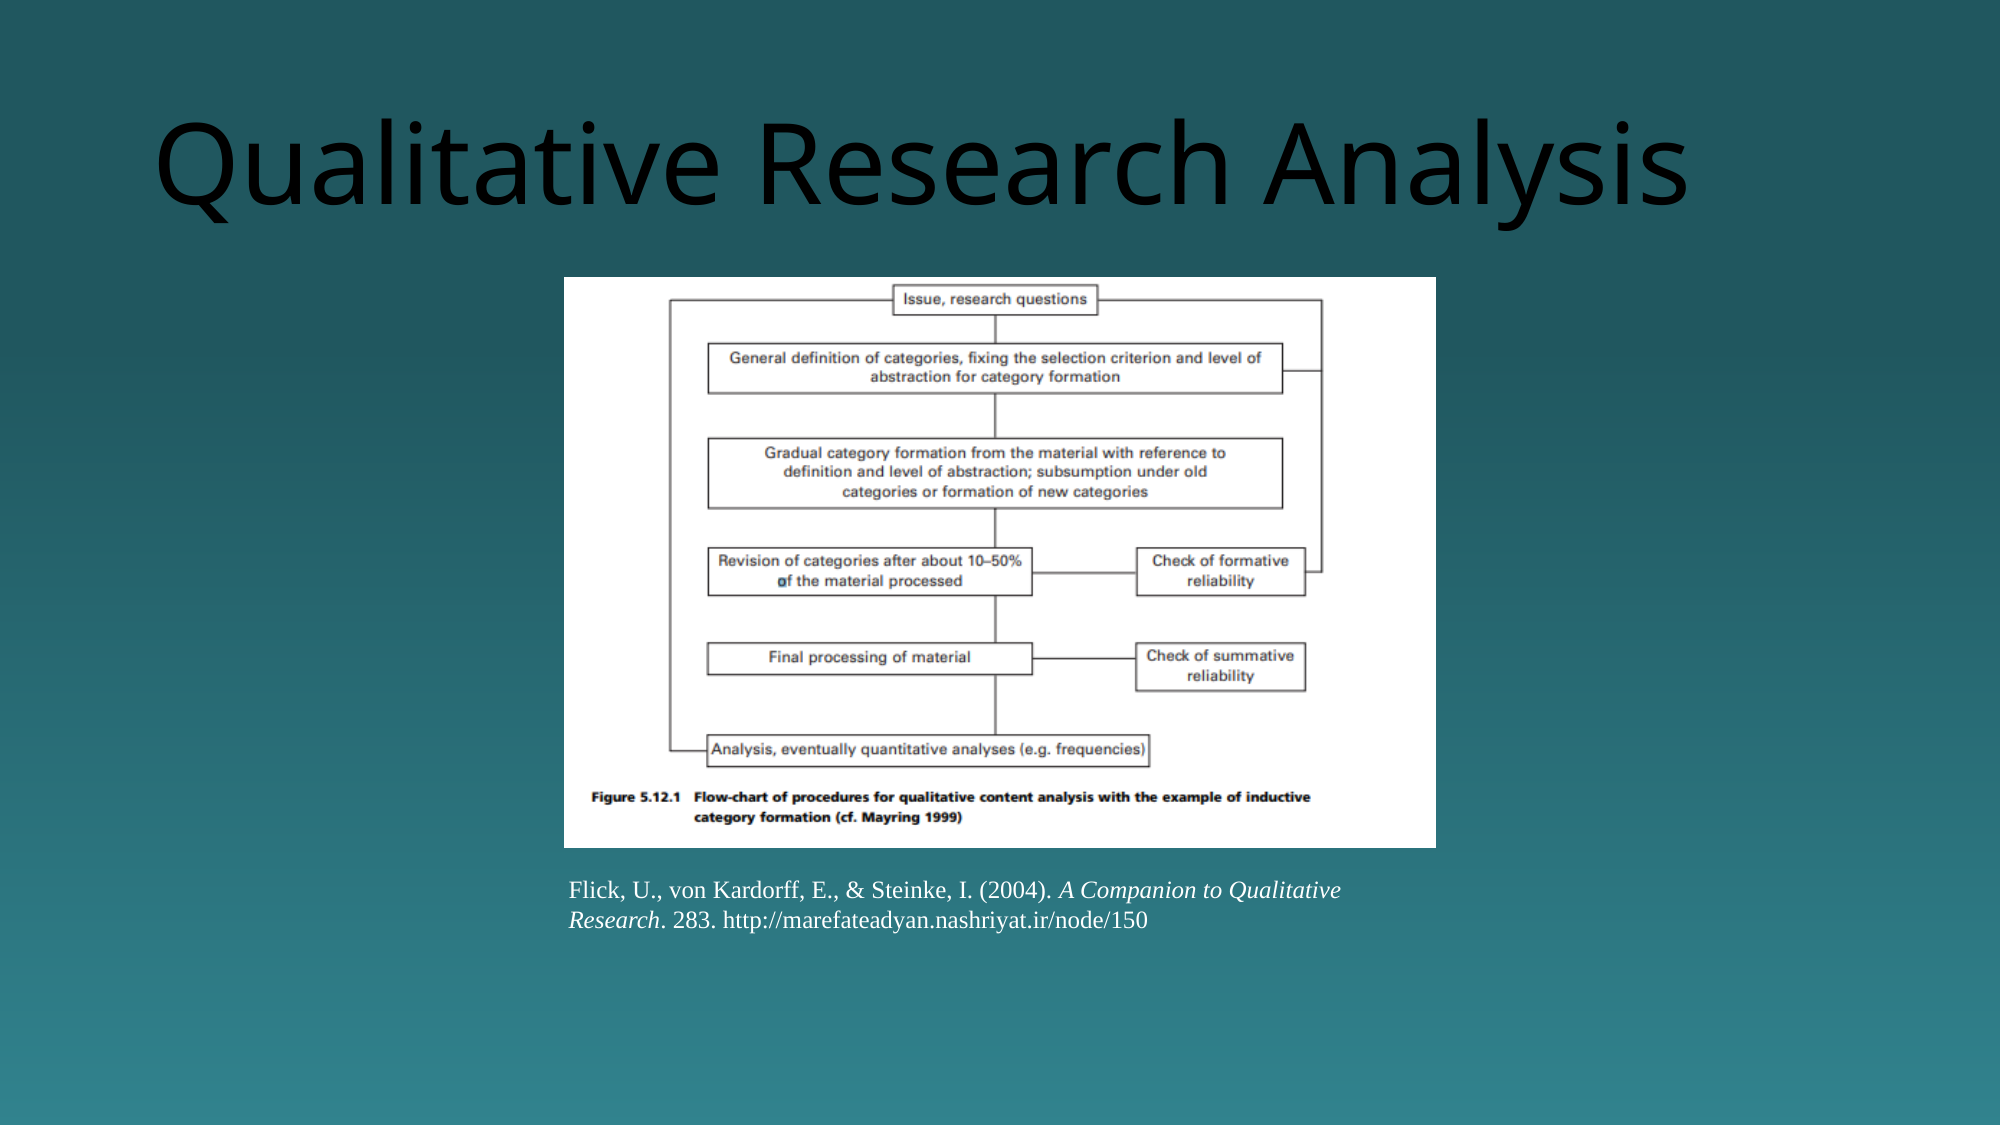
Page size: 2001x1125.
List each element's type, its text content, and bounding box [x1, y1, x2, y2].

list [564, 277, 1436, 848]
title Qualitative Research Analysis [137, 59, 1863, 278]
text_box Flick, U., von Kardorff, E., & Steinke, I. (2004). A Companion to Qualitative Research. 283. http://marefateadyan.nashriyat.ir/node/150 [553, 866, 1425, 987]
